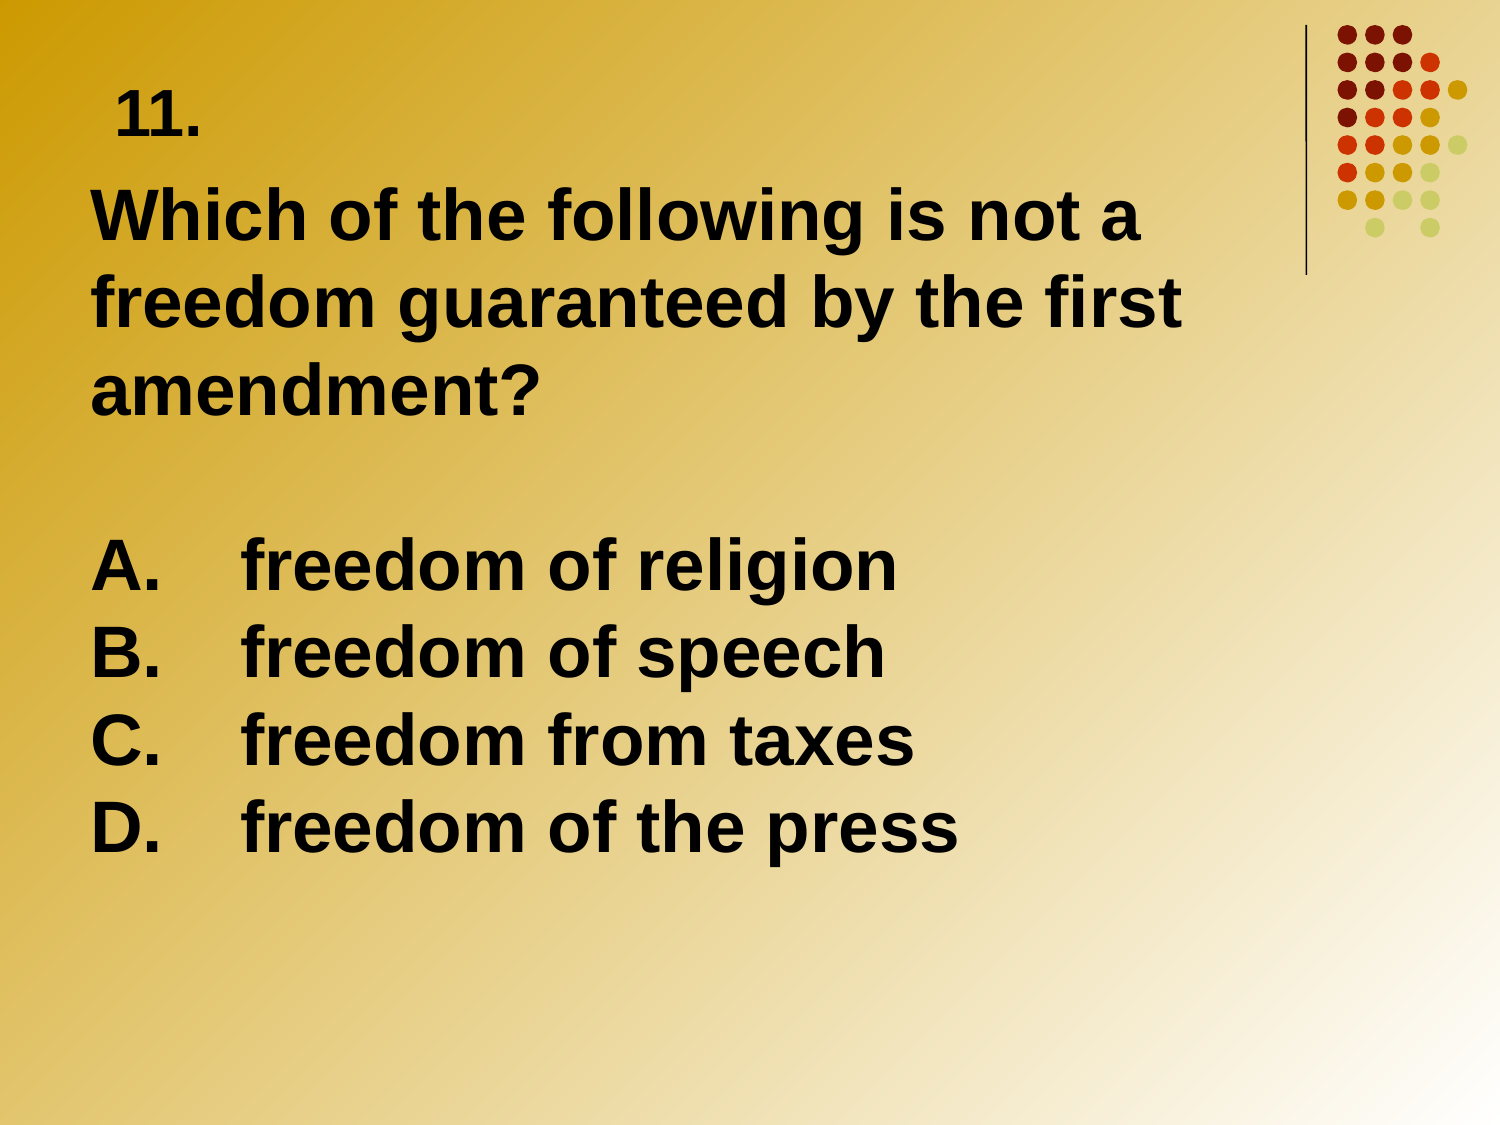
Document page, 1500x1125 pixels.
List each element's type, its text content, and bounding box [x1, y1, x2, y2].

title Which of the following is not a freedom guaranteed by the first amendment? A. freedom of religion B. freedom of speech C. freedom from taxes D. freedom of the press [75, 662, 1463, 875]
text_box 11. [99, 62, 250, 158]
